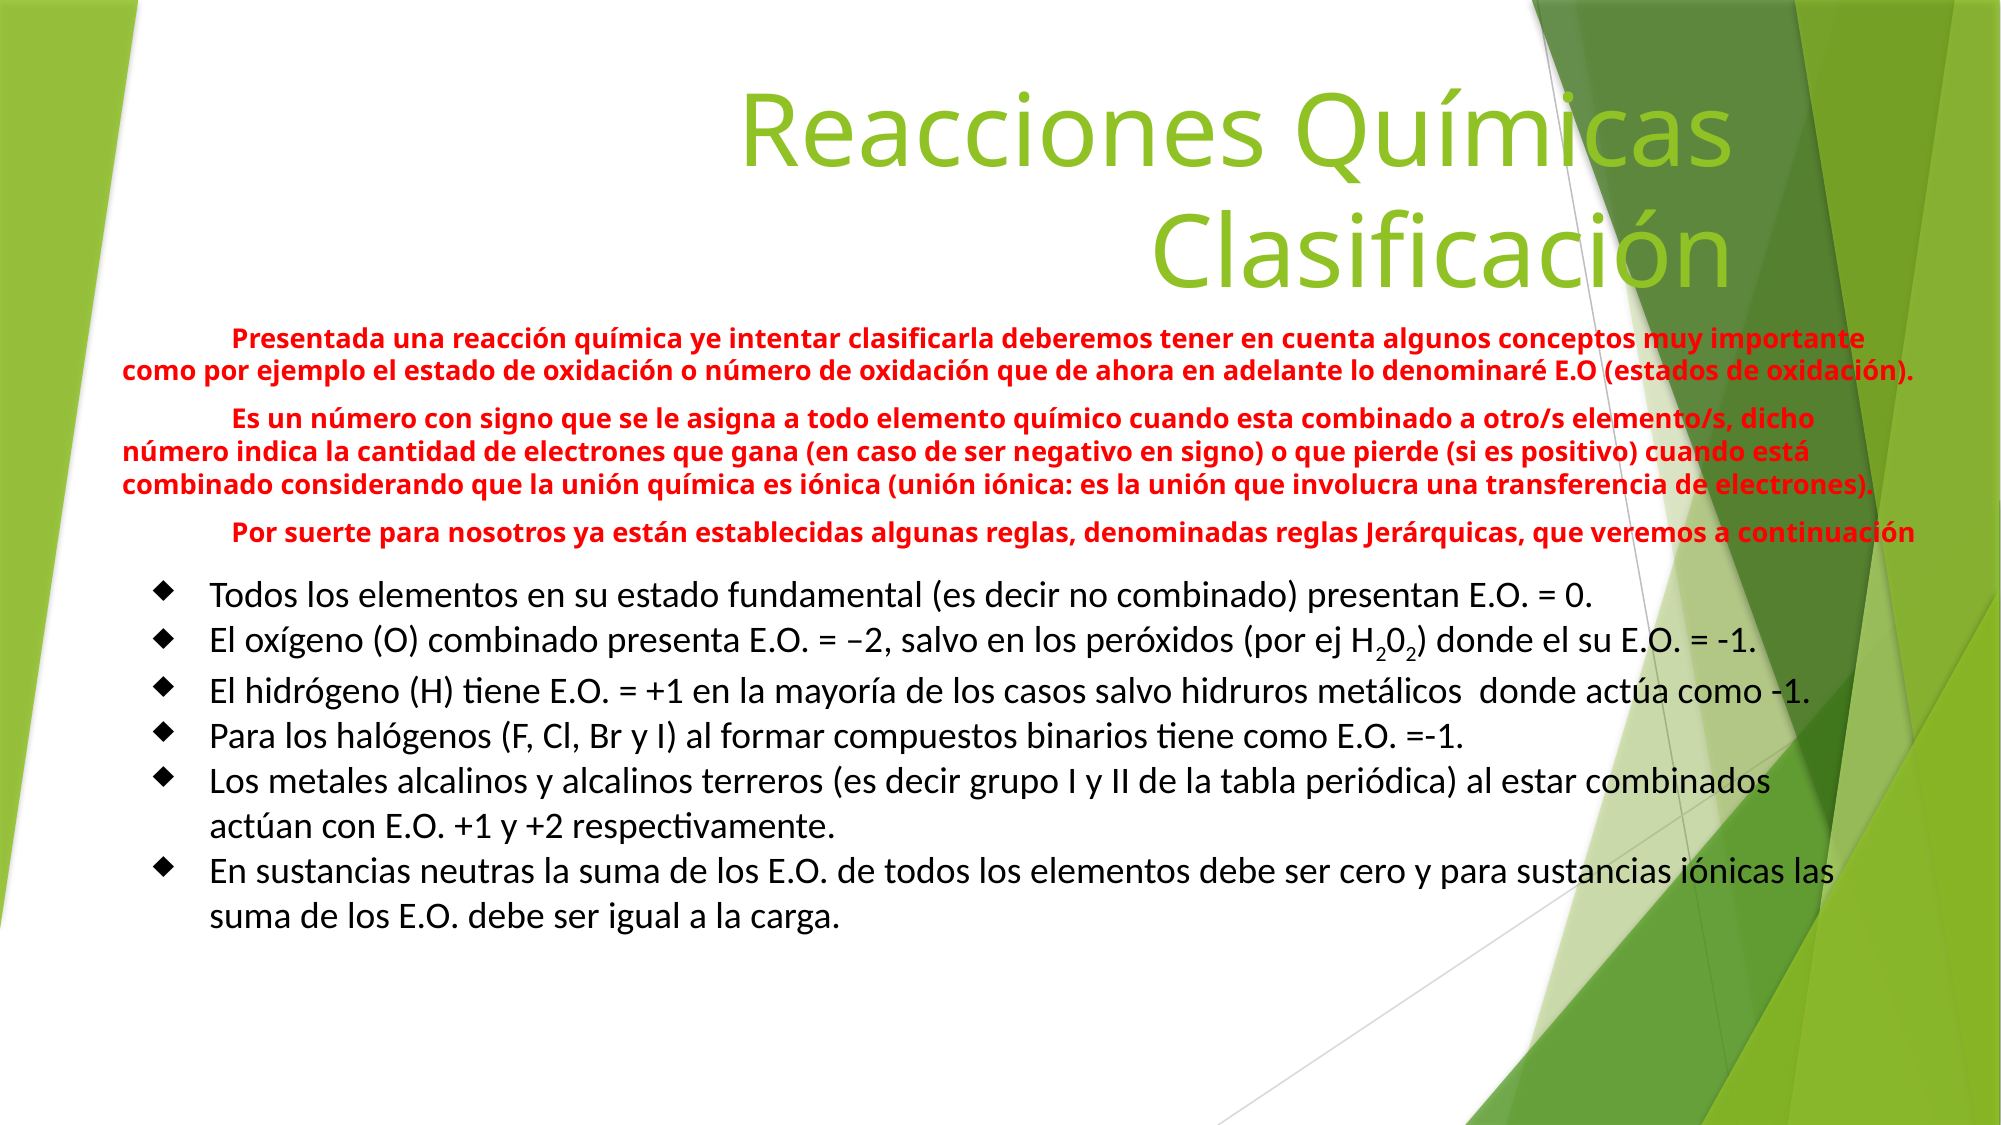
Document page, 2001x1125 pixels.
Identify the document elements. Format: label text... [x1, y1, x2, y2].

subtitle Presentada una reacción química ye intentar clasificarla deberemos tener en cuenta algunos conceptos muy importante como por ejemplo el estado de oxidación o número de oxidación que de ahora en adelante lo denominaré E.O (estados de oxidación). Es un número con signo que se le asigna a todo elemento químico cuando esta combinado a otro/s elemento/s, dicho número indica la cantidad de electrones que gana (en caso de ser negativo en signo) o que pierde (si es positivo) cuando está combinado considerando que la unión química es iónica (unión iónica: es la unión que involucra una transferencia de electrones). Por suerte para nosotros ya están establecidas algunas reglas, denominadas reglas Jerárquicas, que veremos a continuación [107, 313, 1945, 563]
text_box Todos los elementos en su estado fundamental (es decir no combinado) presentan E.O. = 0. El oxígeno (O) combinado presenta E.O. = –2, salvo en los peróxidos (por ej H202) donde el su E.O. = -1. El hidrógeno (H) tiene E.O. = +1 en la mayoría de los casos salvo hidruros metálicos donde actúa como -1. Para los halógenos (F, Cl, Br y I) al formar compuestos binarios tiene como E.O. =-1. Los metales alcalinos y alcalinos terreros (es decir grupo I y II de la tabla periódica) al estar combinados actúan con E.O. +1 y +2 respectivamente. En sustancias neutras la suma de los E.O. de todos los elementos debe ser cero y para sustancias iónicas las suma de los E.O. debe ser igual a la carga. [138, 562, 1895, 944]
title Reacciones Químicas Clasificación [249, 56, 1750, 313]
